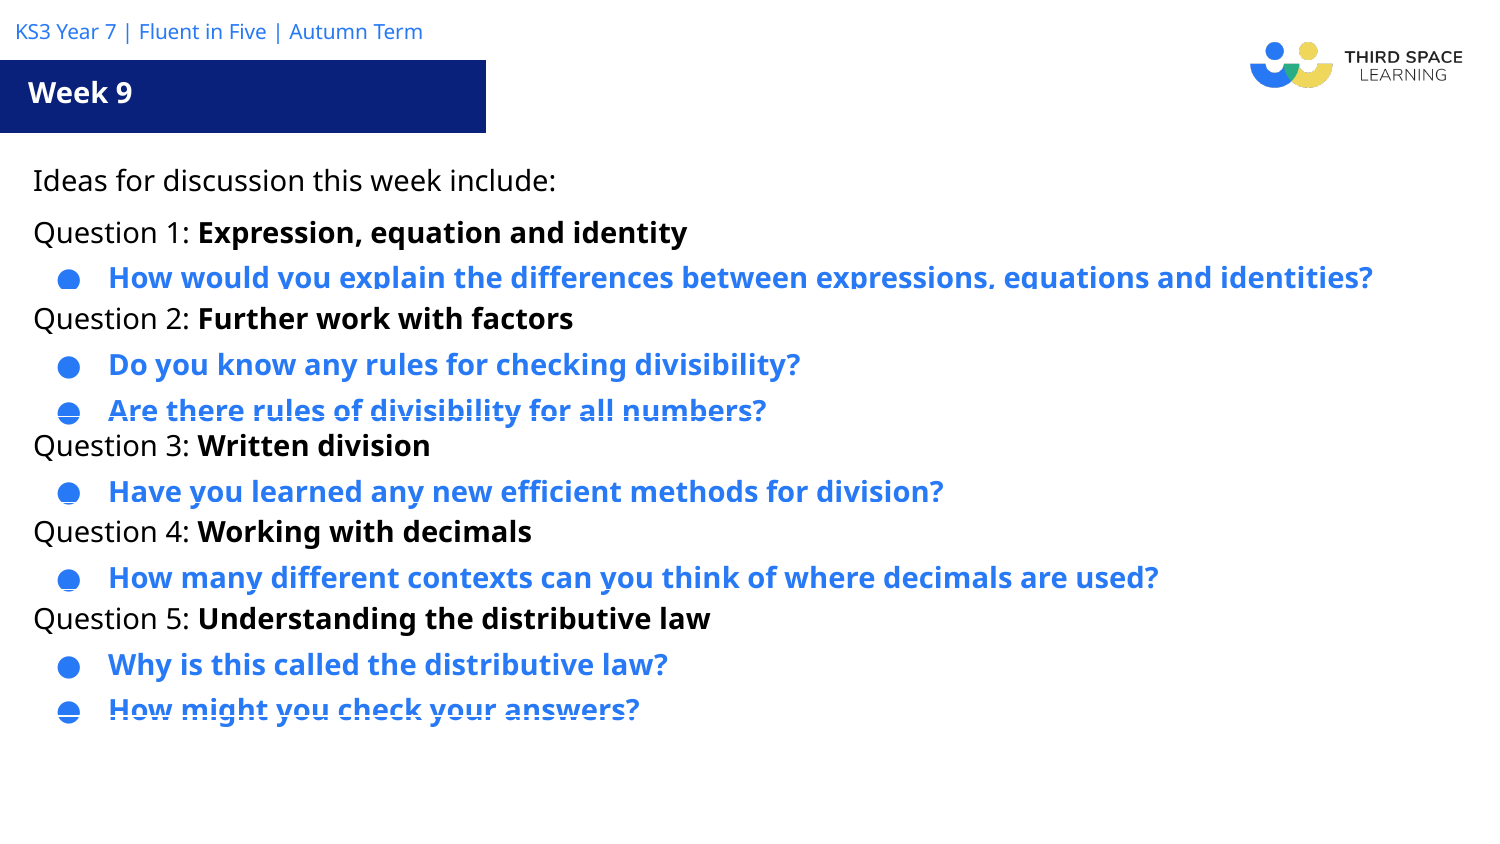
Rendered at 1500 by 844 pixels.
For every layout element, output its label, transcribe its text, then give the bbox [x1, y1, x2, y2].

table_cell Question 5: Understanding the distributive law Why is this called the distributive law? How might you check your answers? [29, 590, 1486, 715]
table_cell Question 1: Expression, equation and identity How would you explain the differences between expressions, equations and identities? [29, 204, 1486, 289]
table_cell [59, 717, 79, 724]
table_header Ideas for discussion this week include: [29, 137, 1486, 202]
table_cell Question 4: Working with decimals How many different contexts can you think of where decimals are used? [29, 503, 1486, 589]
picture [1250, 33, 1465, 99]
table_cell Question 3: Written division Have you learned any new efficient methods for division? [29, 417, 1486, 502]
text_box Week 9 [13, 59, 383, 125]
table_cell Question 2: Further work with factors Do you know any rules for checking divisibility? Are there rules of divisibility for all numbers? [29, 290, 1486, 416]
